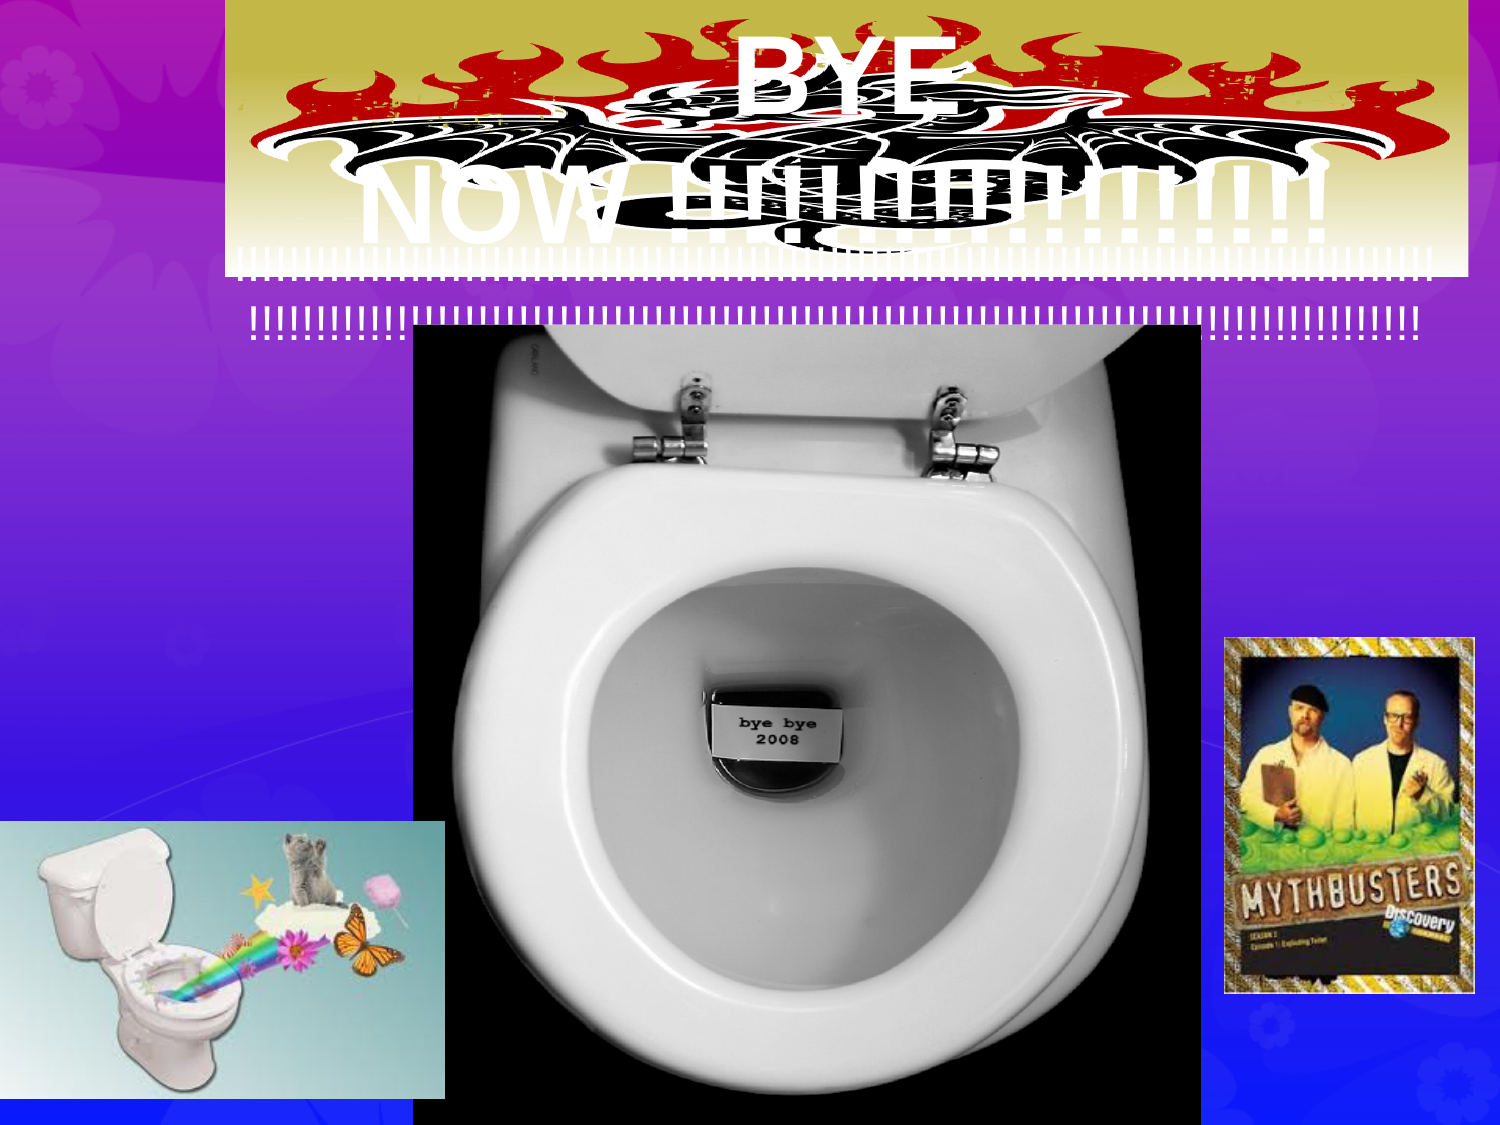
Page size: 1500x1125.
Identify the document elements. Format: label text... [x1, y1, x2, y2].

title BYE NOW !!!!!!!!!!!!!!!!!! [225, 0, 1469, 277]
list !!!!!!!!!!!!!!!!!!!!!!!!!!!!!!!!!!!!!!!!!!!!!!!!!!!!!!!!!!!!!!!!!!!!!!!!!!!!!!!!!!!!!!!!!!!!!!!!!!!!!!!!!!!!!!!!!!!!!!!!!!!!!!!!!!!!!!!!!!!!!!!!!!!!!!!!!!!!!!!!!!!!!!!!!!!!!!!! [212, 224, 1456, 375]
picture [0, 0, 1500, 1125]
